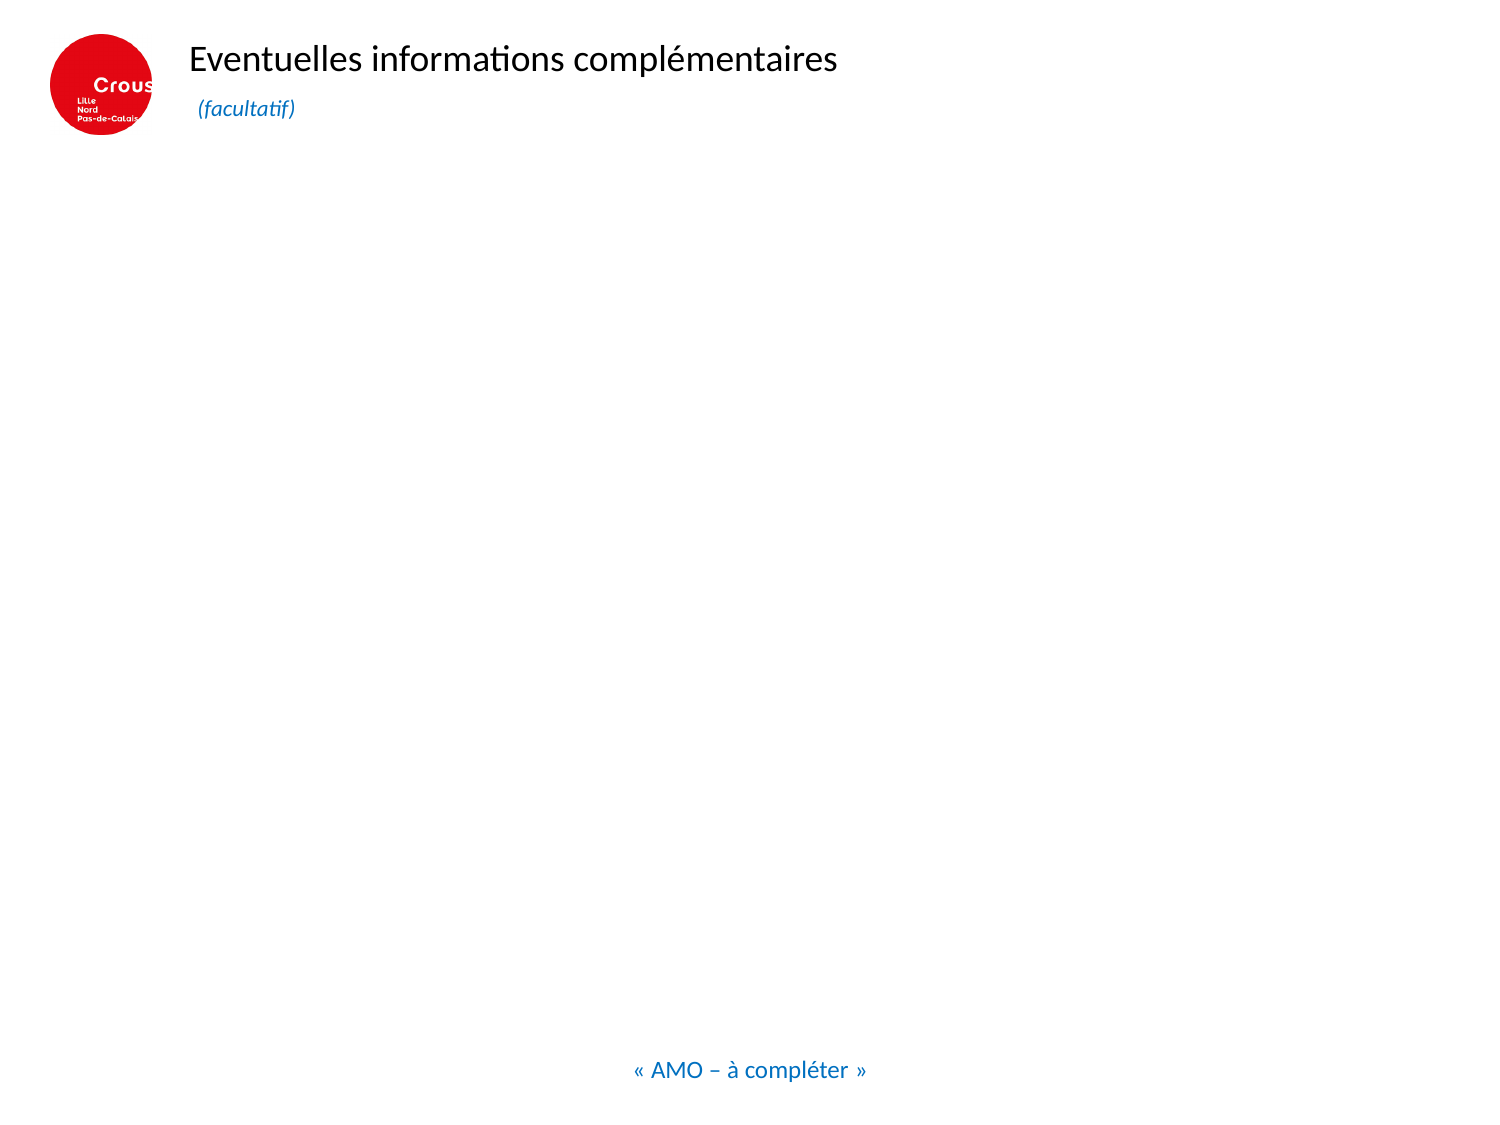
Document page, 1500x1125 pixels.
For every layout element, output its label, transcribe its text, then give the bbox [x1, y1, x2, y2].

text_box Eventuelles informations complémentaires (facultatif) [174, 26, 1481, 159]
picture [50, 34, 152, 135]
footer « AMO – à compléter » [496, 1038, 1004, 1099]
